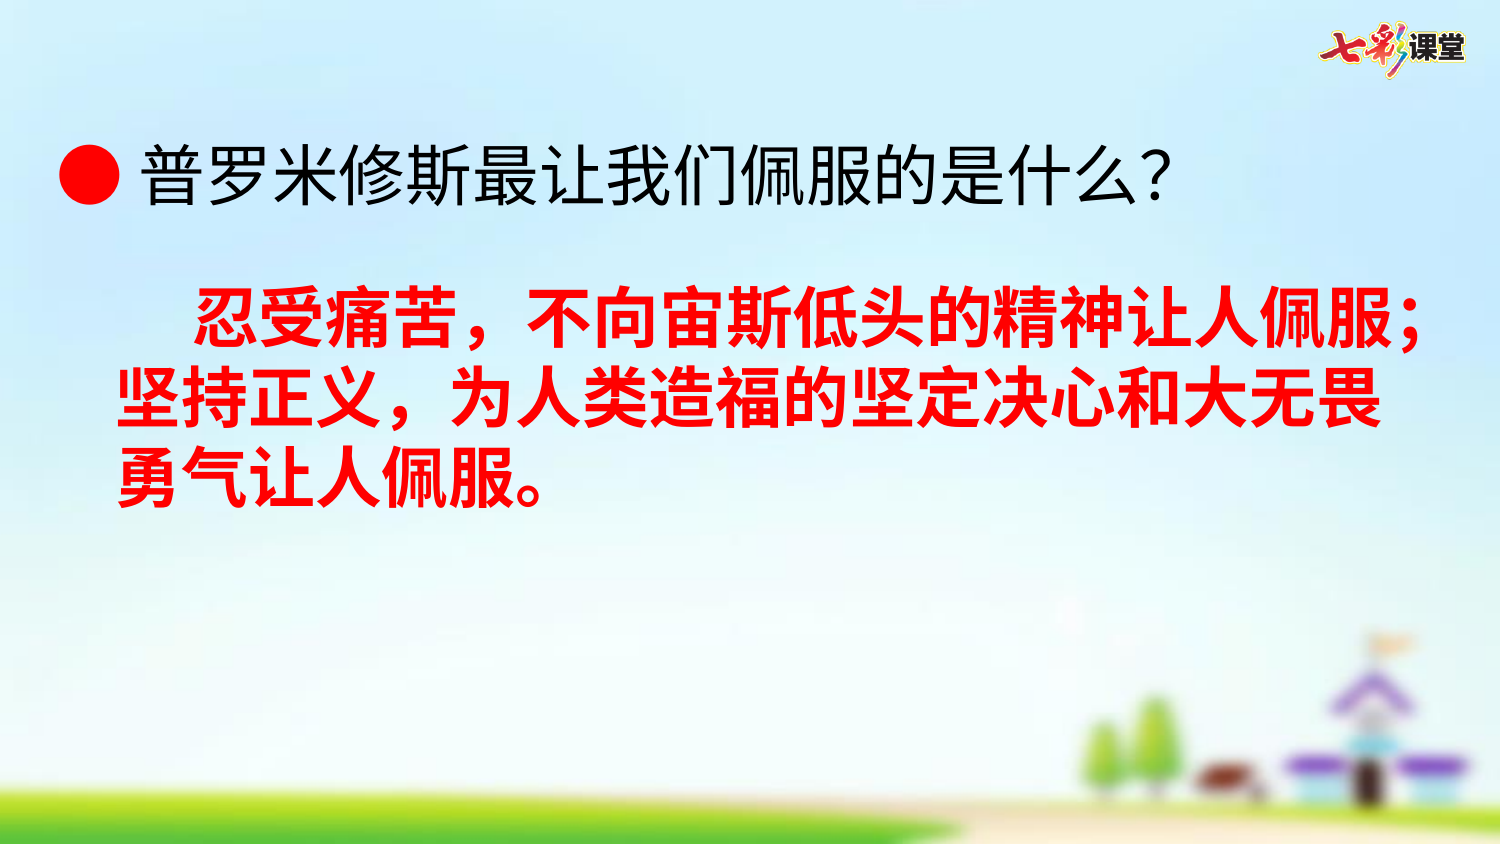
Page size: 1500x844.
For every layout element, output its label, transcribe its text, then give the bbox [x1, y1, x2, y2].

picture [0, 0, 1500, 844]
text_box ●普罗米修斯最让我们佩服的是什么？ [41, 126, 1235, 222]
text_box 忍受痛苦，不向宙斯低头的精神让人佩服；坚持正义，为人类造福的坚定决心和大无畏勇气让人佩服。 [100, 268, 1424, 523]
